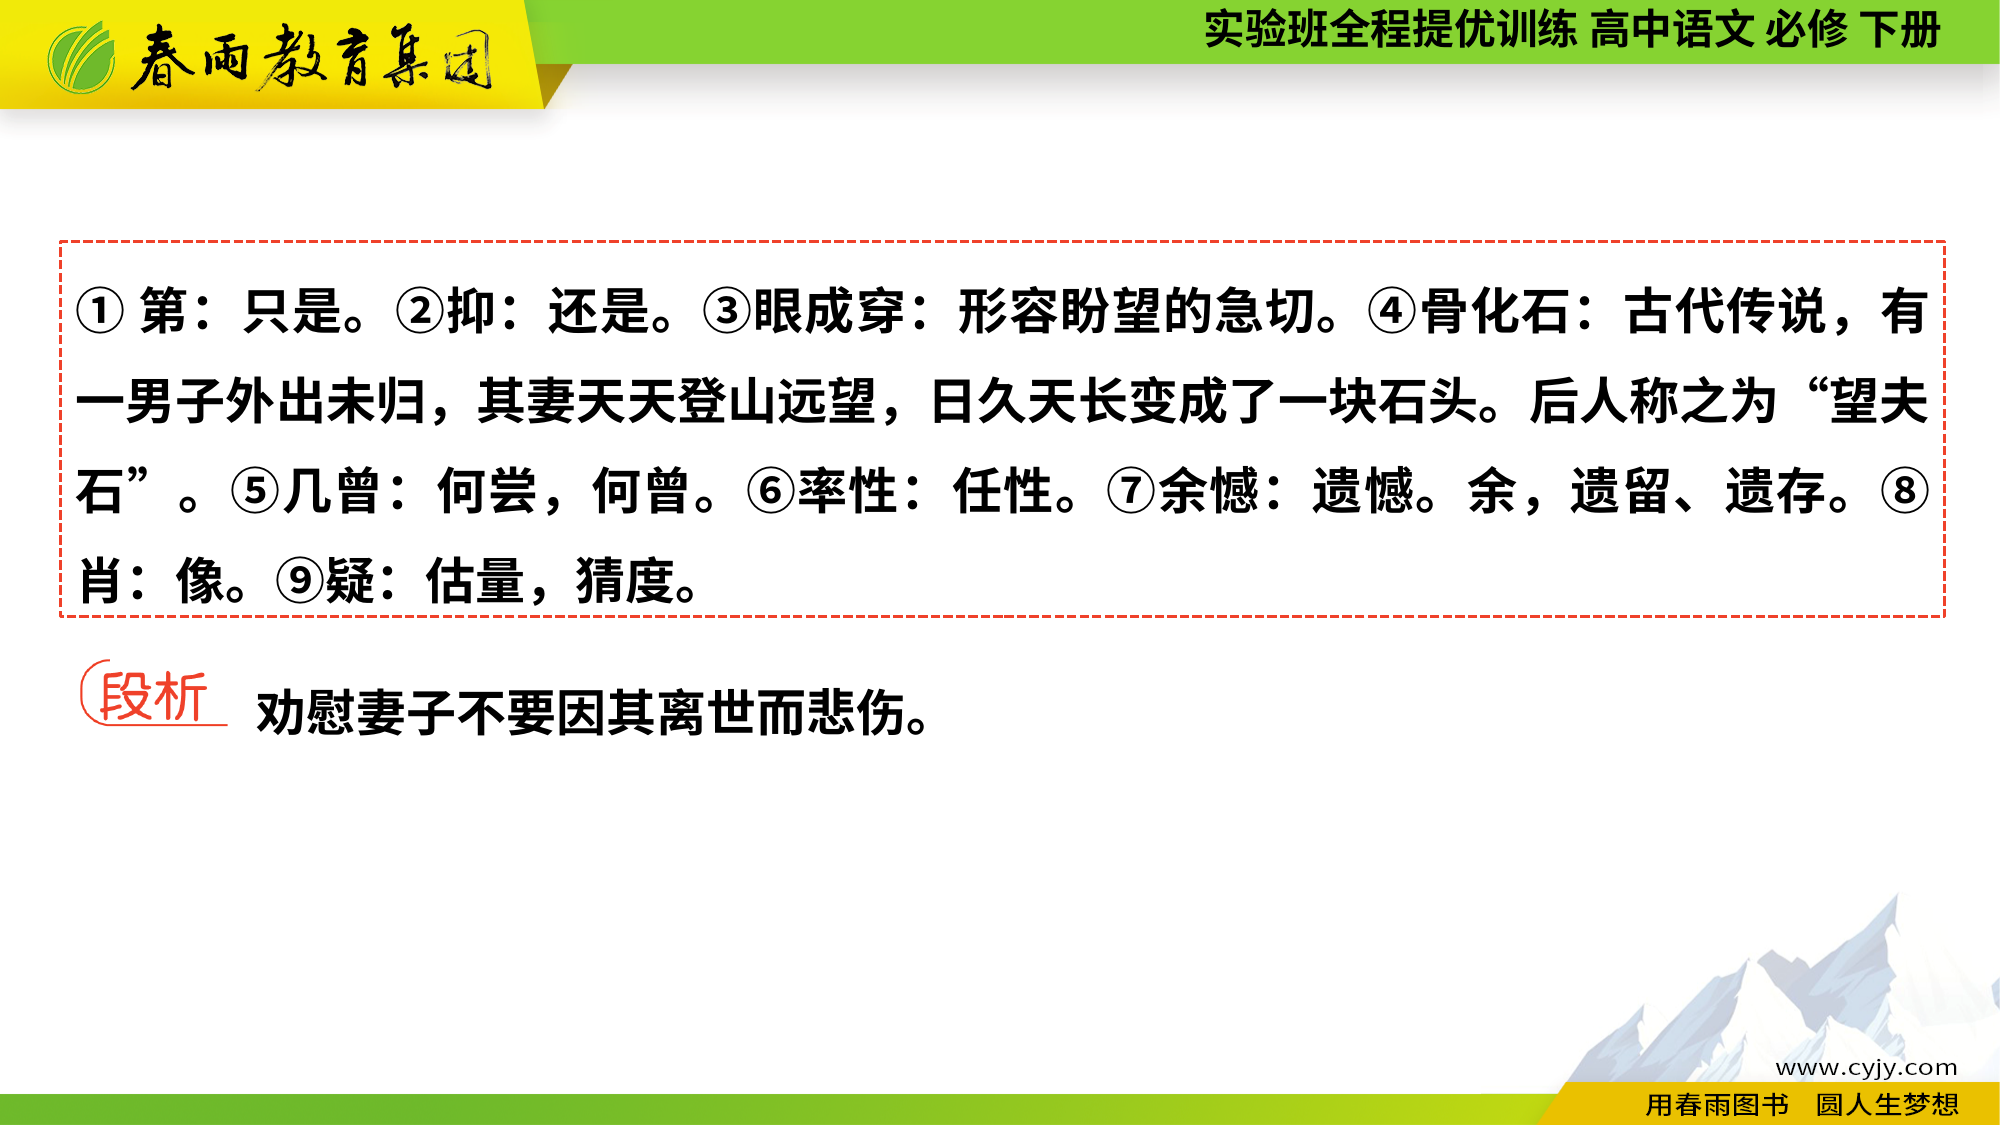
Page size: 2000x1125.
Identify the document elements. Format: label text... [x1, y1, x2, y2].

picture [0, 0, 2000, 1125]
text_box ①第：只是。②抑：还是。③眼成穿：形容盼望的急切。④骨化石：古代传说，有一男子外出未归，其妻天天登山远望，日久天长变成了一块石头。后人称之为“望夫石”。⑤几曾：何尝，何曾。⑥率性：任性。⑦余憾：遗憾。余，遗留、遗存。⑧肖：像。⑨疑：估量，猜度。 [60, 241, 1945, 617]
text_box 劝慰妻子不要因其离世而悲伤。 [60, 643, 1945, 749]
